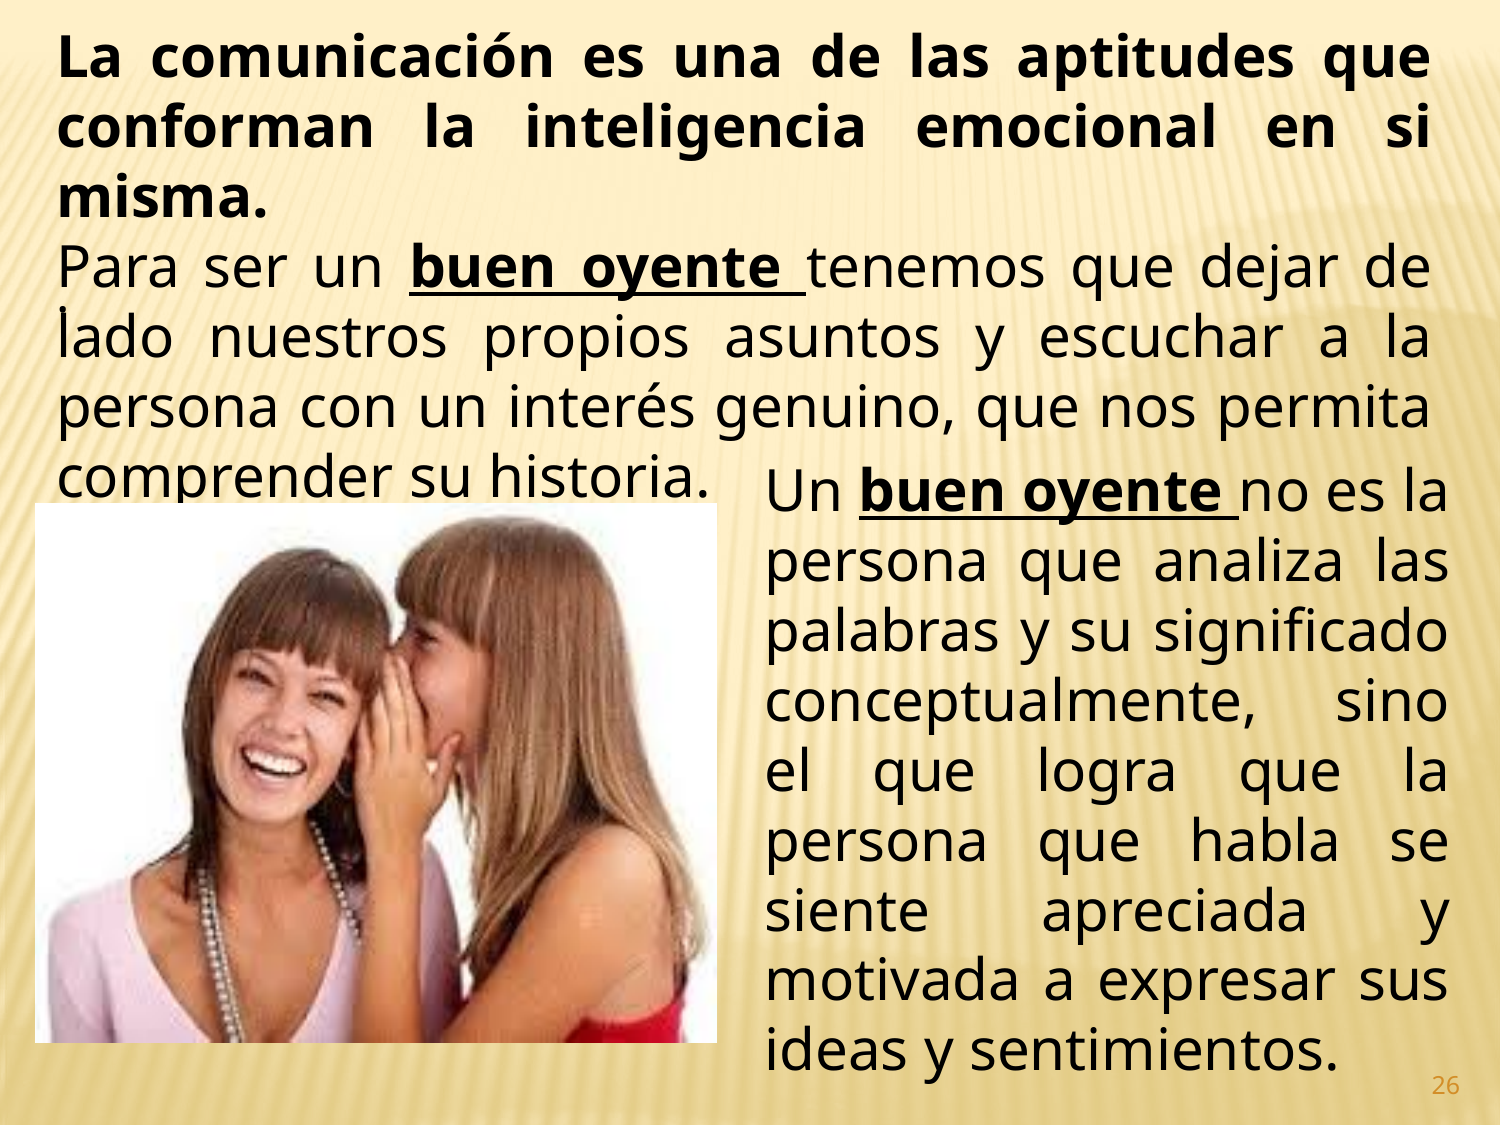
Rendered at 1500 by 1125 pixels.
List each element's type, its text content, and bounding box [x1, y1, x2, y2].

picture [34, 503, 717, 1044]
text_box La comunicación es una de las aptitudes que conforman la inteligencia emocional en si misma. Para ser un buen oyente tenemos que dejar de lado nuestros propios asuntos y escuchar a la persona con un interés genuino, que nos permita comprender su historia. [41, 11, 1447, 517]
slide_number 26 [1350, 1062, 1475, 1103]
text_box Un buen oyente no es la persona que analiza las palabras y su significado conceptualmente, sino el que logra que la persona que habla se siente apreciada y motivada a expresar sus ideas y sentimientos. [750, 445, 1465, 1090]
